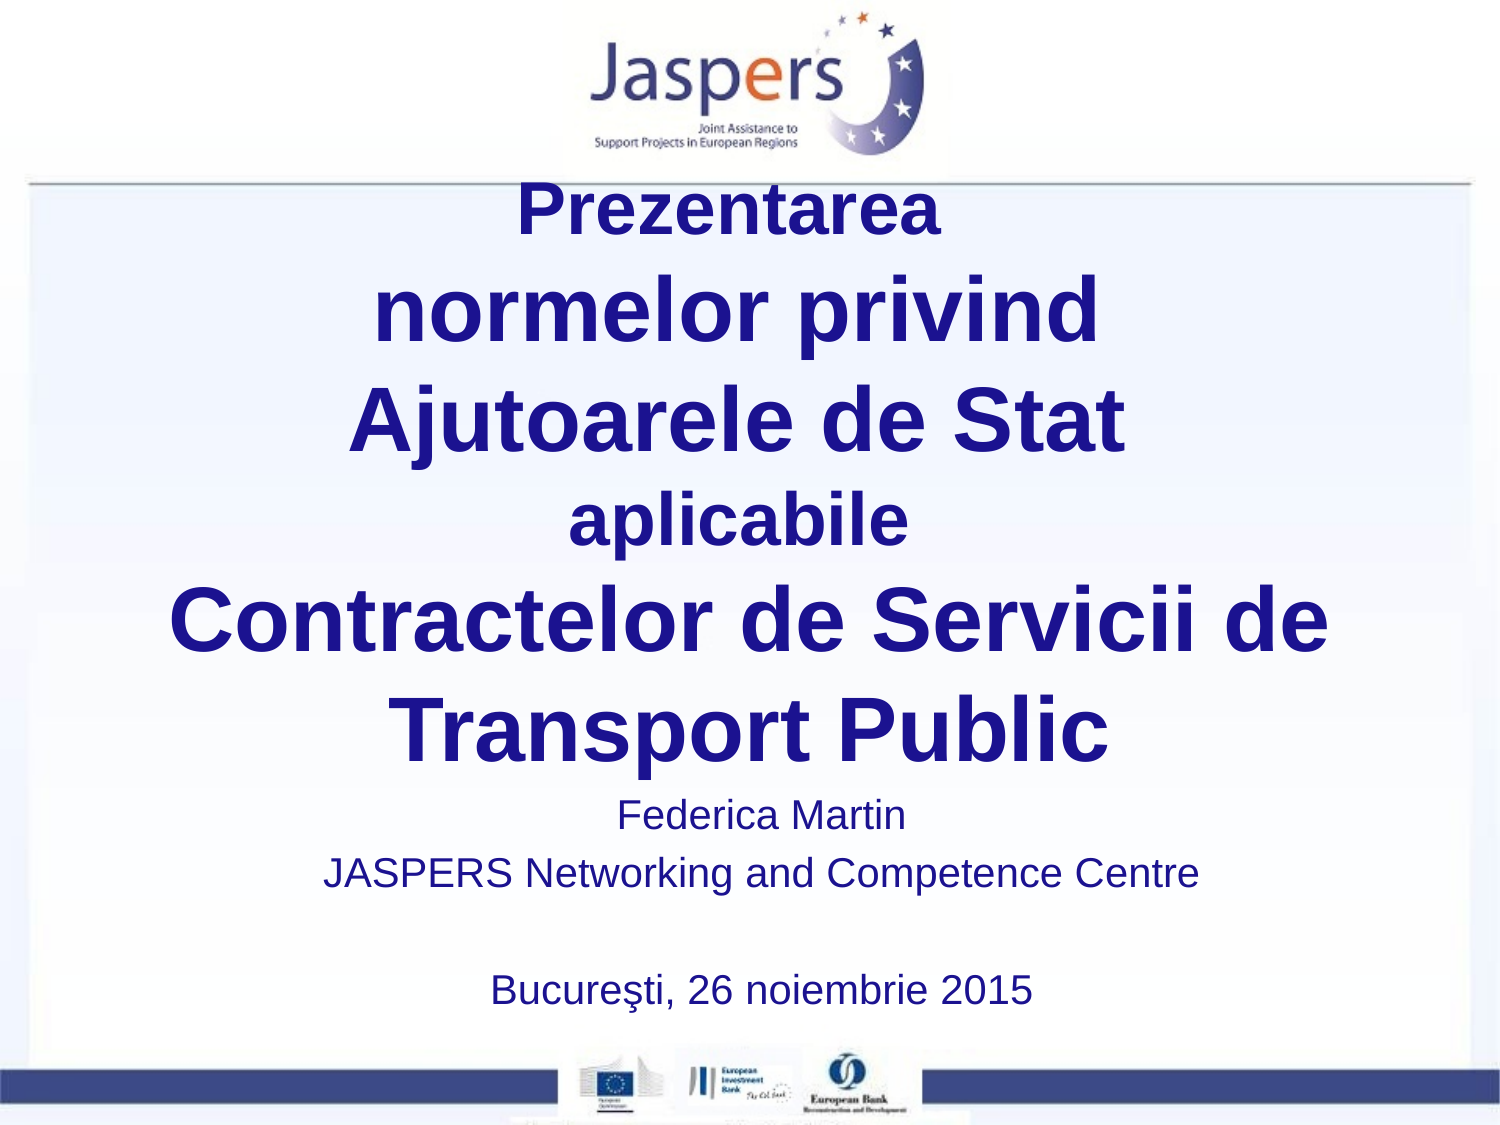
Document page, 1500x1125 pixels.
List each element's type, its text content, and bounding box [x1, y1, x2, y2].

picture [0, 0, 1500, 1125]
subtitle Federica Martin JASPERS Networking and Competence Centre Bucureşti, 26 noiembrie 2015 [183, 633, 1341, 929]
title Prezentarea normelor privind Ajutoarele de Stat aplicabile Contractelor de Servicii de Transport Public [112, 349, 1388, 591]
